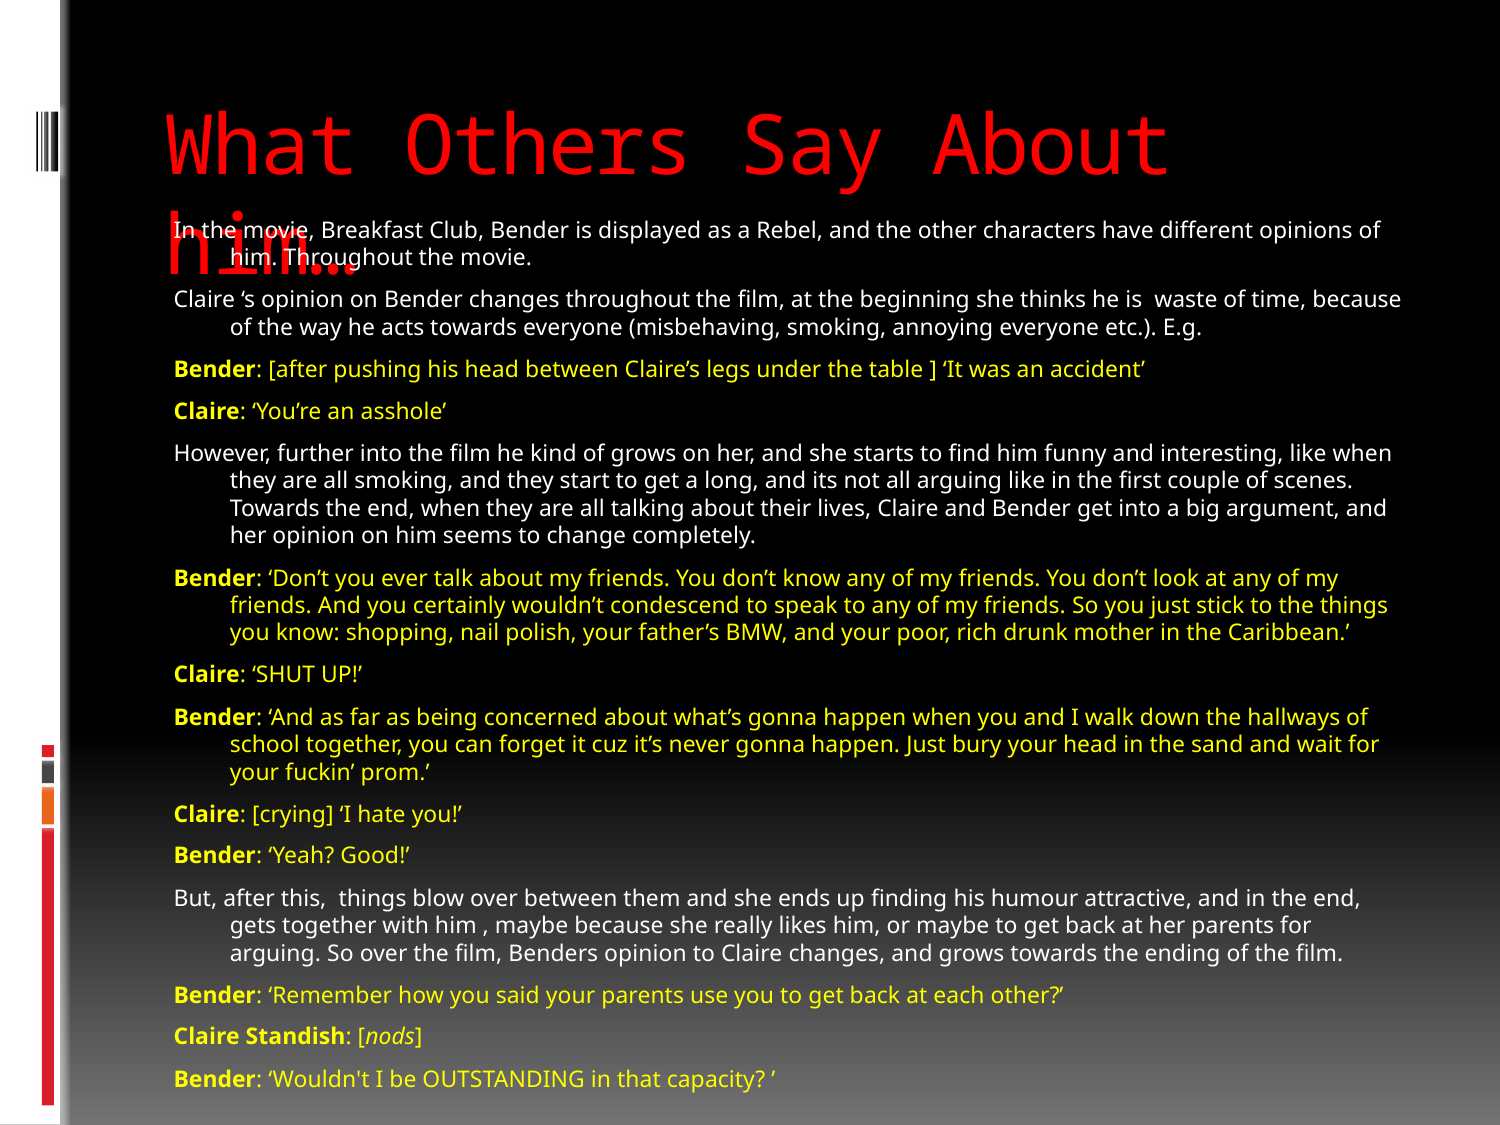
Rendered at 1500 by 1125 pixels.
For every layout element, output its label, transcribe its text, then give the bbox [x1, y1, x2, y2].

list In the movie, Breakfast Club, Bender is displayed as a Rebel, and the other characters have different opinions of him. Throughout the movie. Claire ‘s opinion on Bender changes throughout the film, at the beginning she thinks he is waste of time, because of the way he acts towards everyone (misbehaving, smoking, annoying everyone etc.). E.g. Bender: [after pushing his head between Claire’s legs under the table ] ‘It was an accident’ Claire: ‘You’re an asshole’ However, further into the film he kind of grows on her, and she starts to find him funny and interesting, like when they are all smoking, and they start to get a long, and its not all arguing like in the first couple of scenes. Towards the end, when they are all talking about their lives, Claire and Bender get into a big argument, and her opinion on him seems to change completely. Bender: ‘Don’t you ever talk about my friends. You don’t know any of my friends. You don’t look at any of my friends. And you certainly wouldn’t condescend to speak to any of my friends. So you just stick to the things you know: shopping, nail polish, your father’s BMW, and your poor, rich drunk mother in the Caribbean.’ Claire: ‘SHUT UP!’ Bender: ‘And as far as being concerned about what’s gonna happen when you and I walk down the hallways of school together, you can forget it cuz it’s never gonna happen. Just bury your head in the sand and wait for your fuckin’ prom.’ Claire: [crying] ‘I hate you!’ Bender: ‘Yeah? Good!’ But, after this, things blow over between them and she ends up finding his humour attractive, and in the end, gets together with him , maybe because she really likes him, or maybe to get back at her parents for arguing. So over the film, Benders opinion to Claire changes, and grows towards the ending of the film. Bender: ‘Remember how you said your parents use you to get back at each other?’ Claire Standish: [nods] Bender: ‘Wouldn't I be OUTSTANDING in that capacity? ’ [147, 208, 1423, 1059]
title What Others Say About him… [150, 83, 1425, 234]
